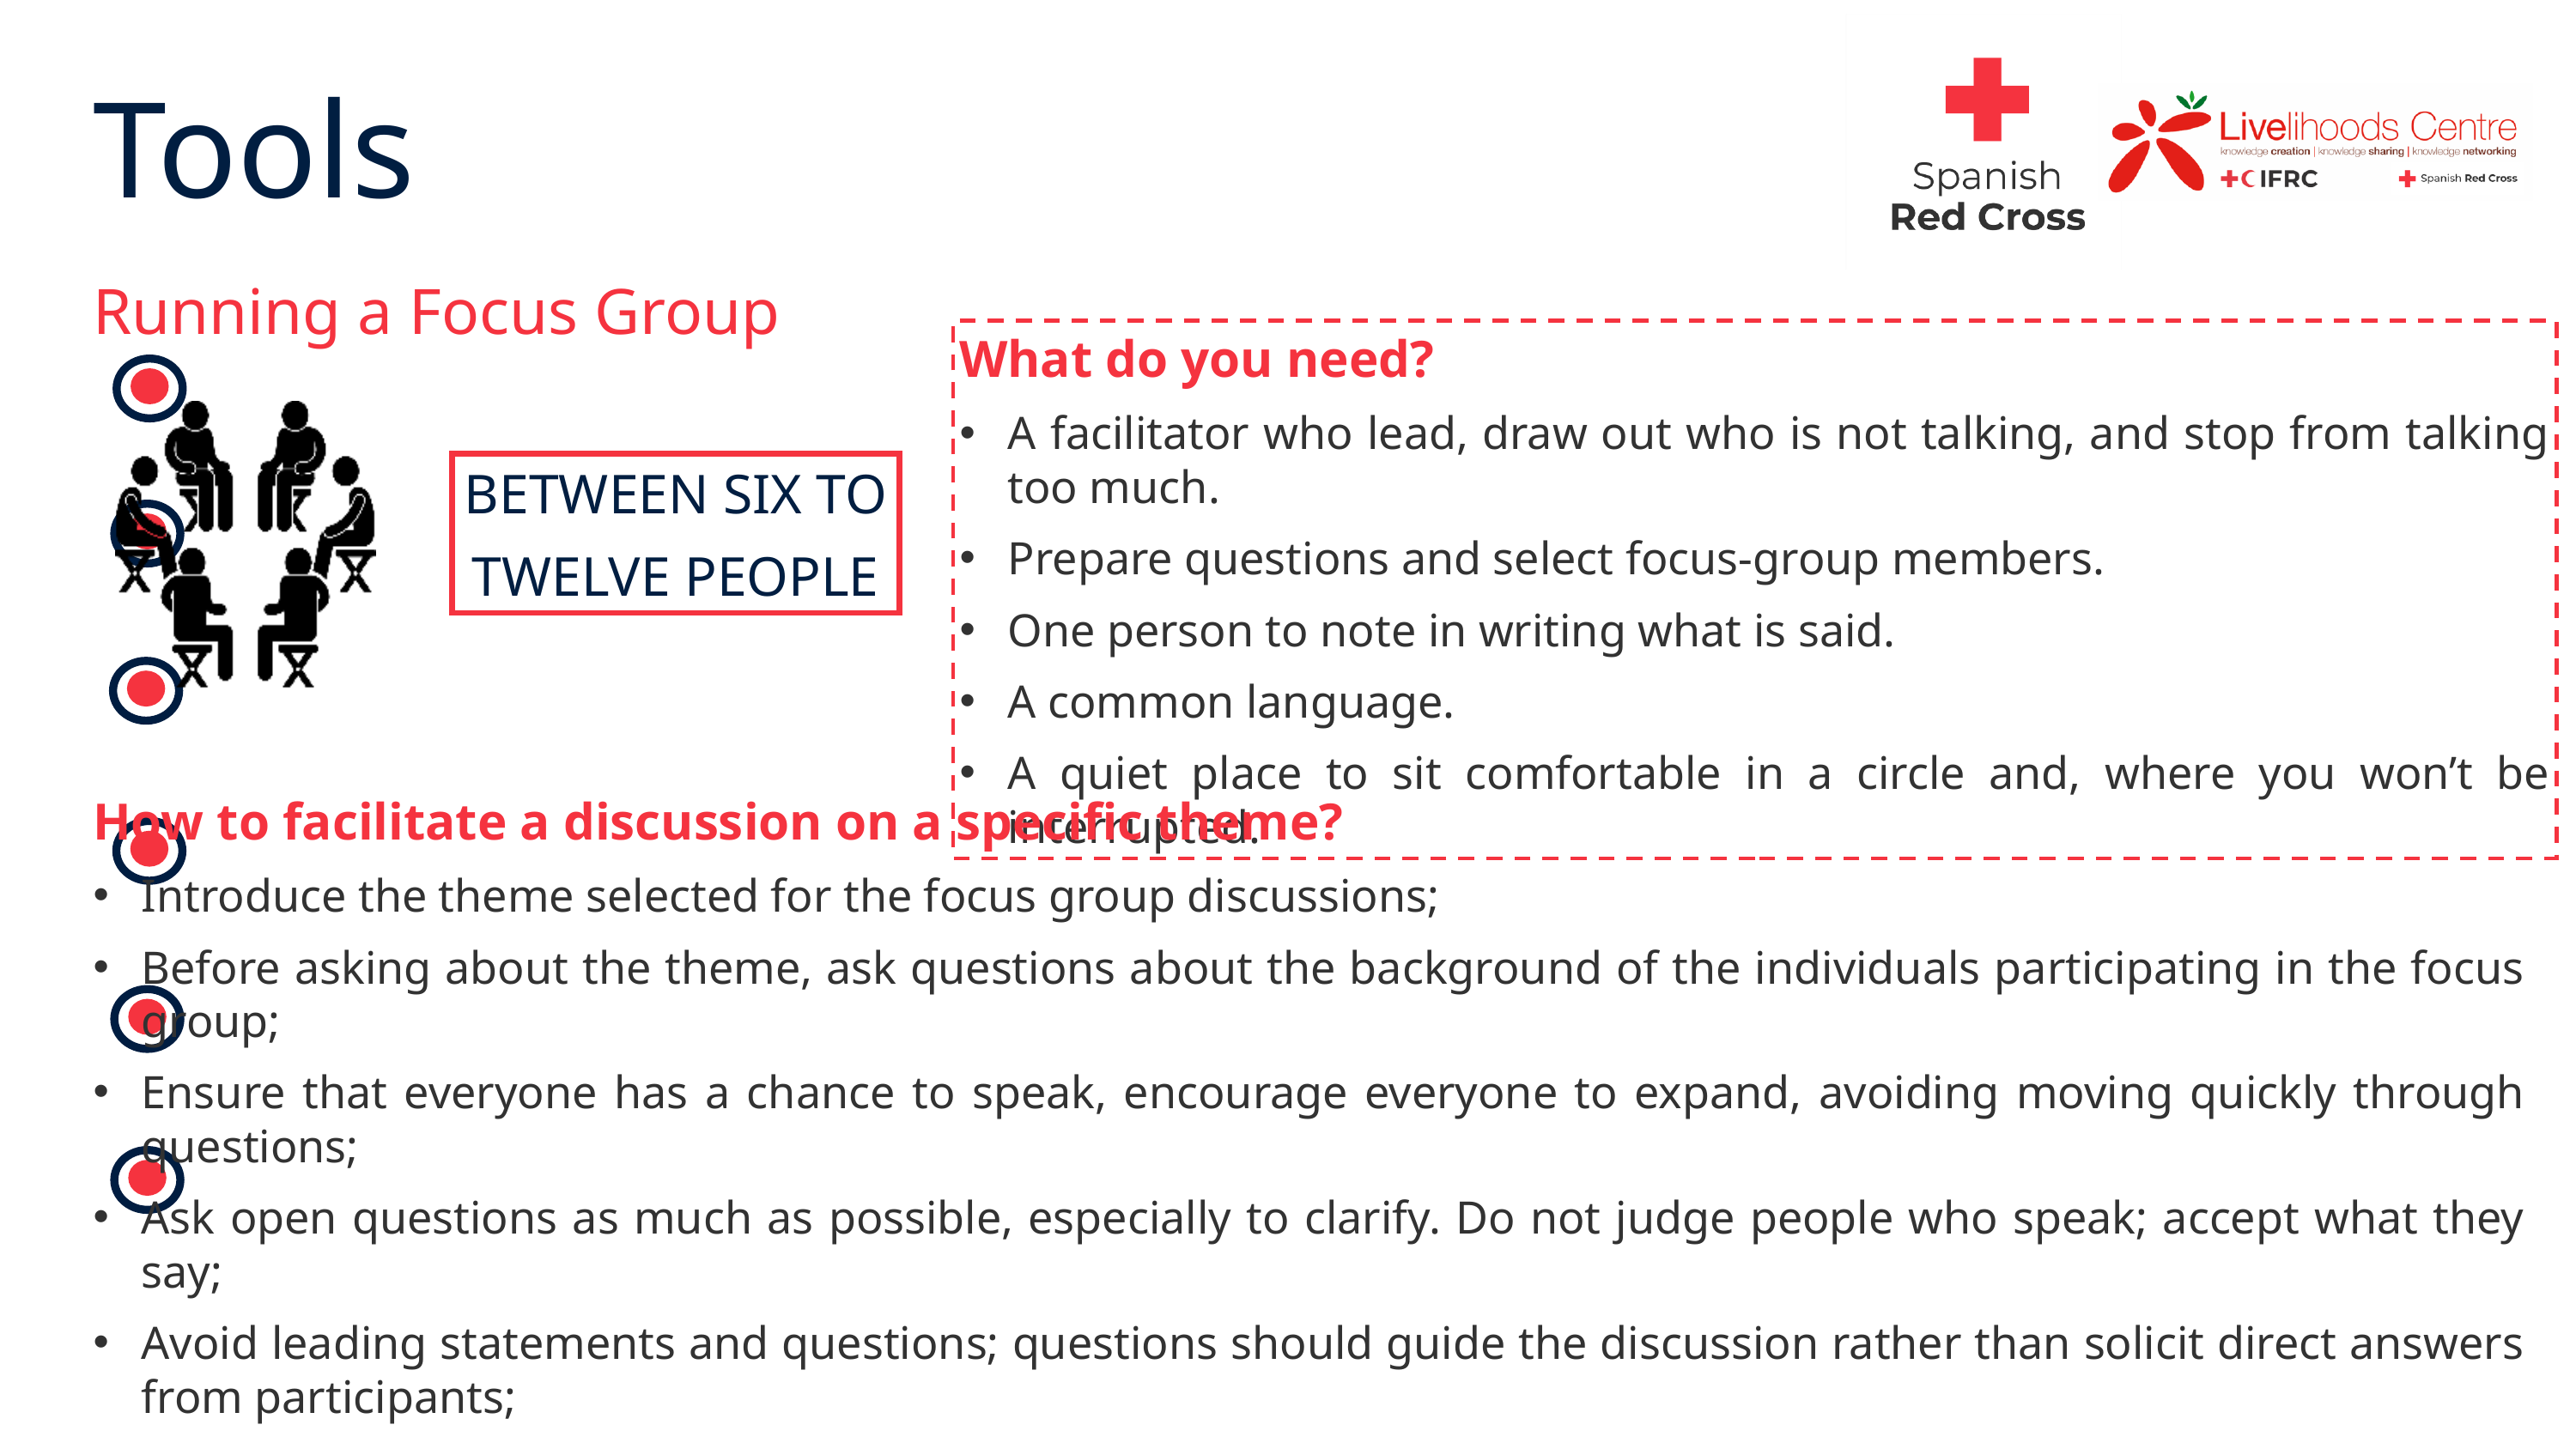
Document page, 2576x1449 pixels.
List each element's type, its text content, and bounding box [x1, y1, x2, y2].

picture [114, 401, 376, 691]
text_box What do you need? A facilitator who lead, draw out who is not talking, and stop from talking too much. Prepare questions and select focus-group members. One person to note in writing what is said. A common language. A quiet place to sit comfortable in a circle and, where you won’t be interrupted. [953, 320, 2557, 858]
text_box How to facilitate a discussion on a specific theme? Introduce the theme selected for the focus group discussions; Before asking about the theme, ask questions about the background of the individuals participating in the focus group; Ensure that everyone has a chance to speak, encourage everyone to expand, avoiding moving quickly through questions; Ask open questions as much as possible, especially to clarify. Do not judge people who speak; accept what they say; Avoid leading statements and questions; questions should guide the discussion rather than solicit direct answers from participants; Avoid dominating the discussion; ask simple questions and only one question at a time; Steer the group towards analysing the causes of the identified issues/problems/ risks; Ensure time for participants to raise their own concerns and ask them which of the issues they consider to be the most pressing. [87, 783, 2533, 1449]
list Running a Focus Group [86, 279, 2534, 355]
list Tools [86, 89, 1549, 233]
text_box BETWEEN SIX TO TWELVE PEOPLE [452, 453, 900, 613]
picture [1844, 3, 2534, 281]
